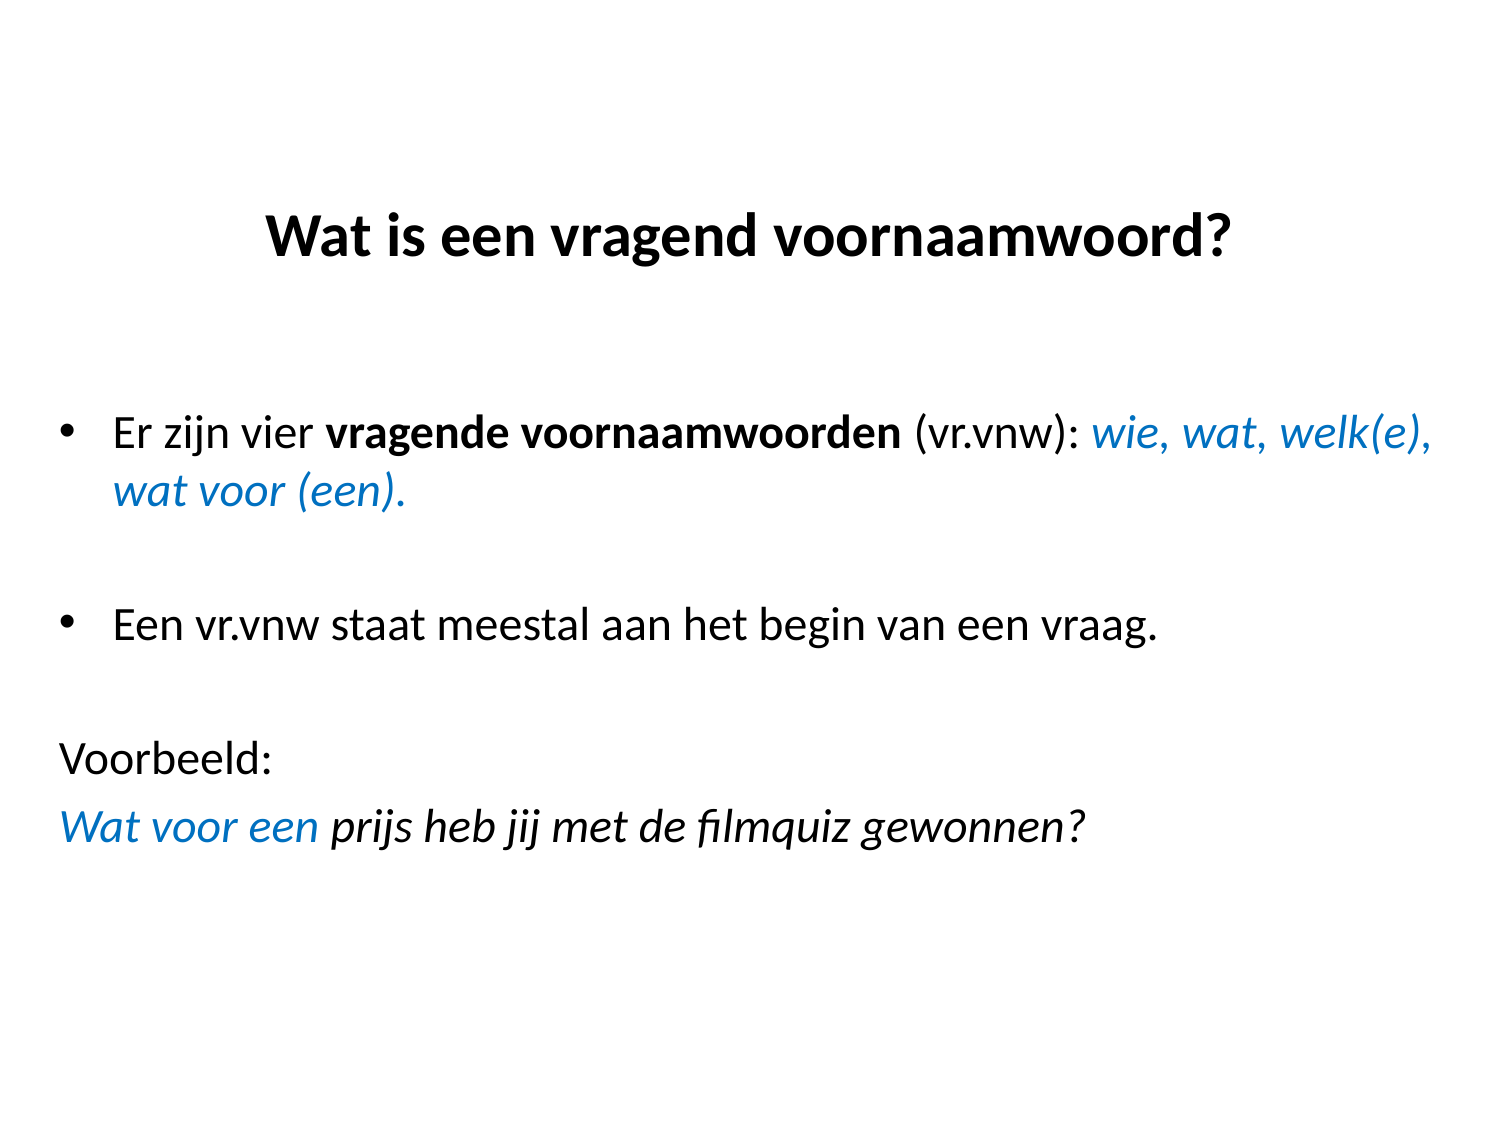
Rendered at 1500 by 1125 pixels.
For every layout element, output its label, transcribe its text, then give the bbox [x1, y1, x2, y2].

list Er zijn vier vragende voornaamwoorden (vr.vnw): wie, wat, welk(e), wat voor (een). Een vr.vnw staat meestal aan het begin van een vraag. Voorbeeld: Wat voor een prijs heb jij met de filmquiz gewonnen? [43, 326, 1457, 1125]
title Wat is een vragend voornaamwoord? [75, 137, 1425, 325]
